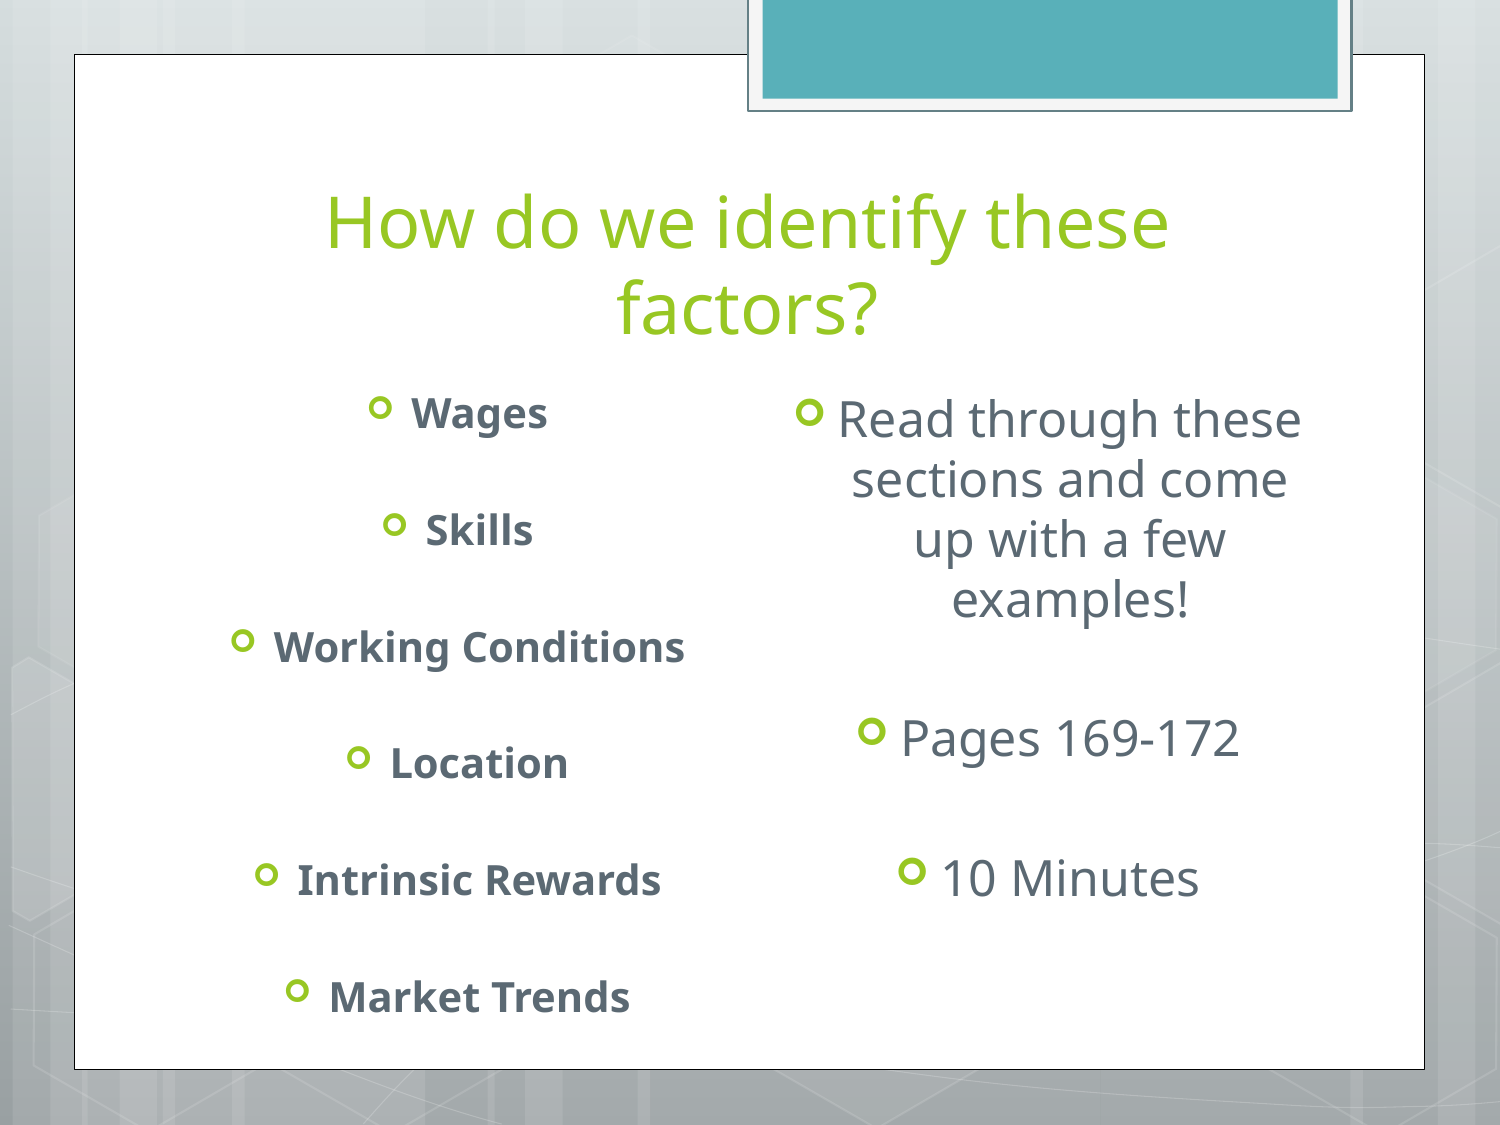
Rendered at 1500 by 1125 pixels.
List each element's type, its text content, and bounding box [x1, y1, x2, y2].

title How do we identify these factors? [171, 168, 1324, 357]
list Wages Skills Working Conditions Location Intrinsic Rewards Market Trends [171, 379, 732, 953]
list Read through these sections and come up with a few examples! Pages 169-172 10 Minutes [761, 379, 1323, 953]
